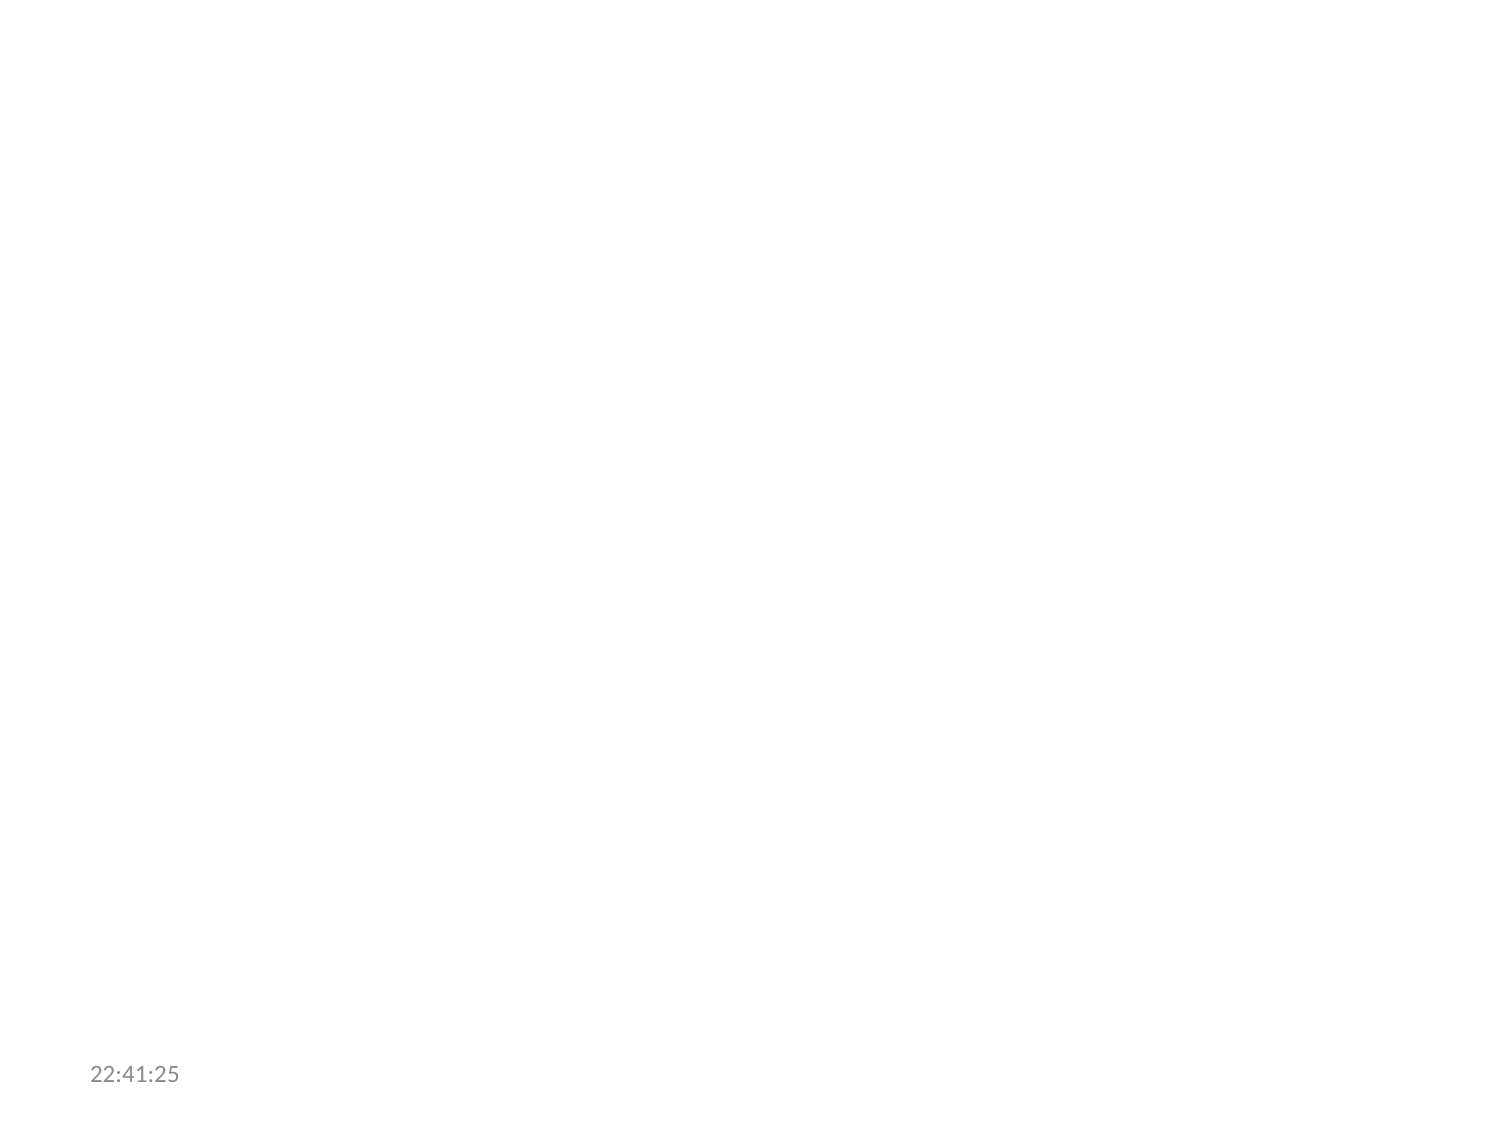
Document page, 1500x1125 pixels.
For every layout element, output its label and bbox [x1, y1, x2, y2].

slide_number [75, 1042, 425, 1103]
